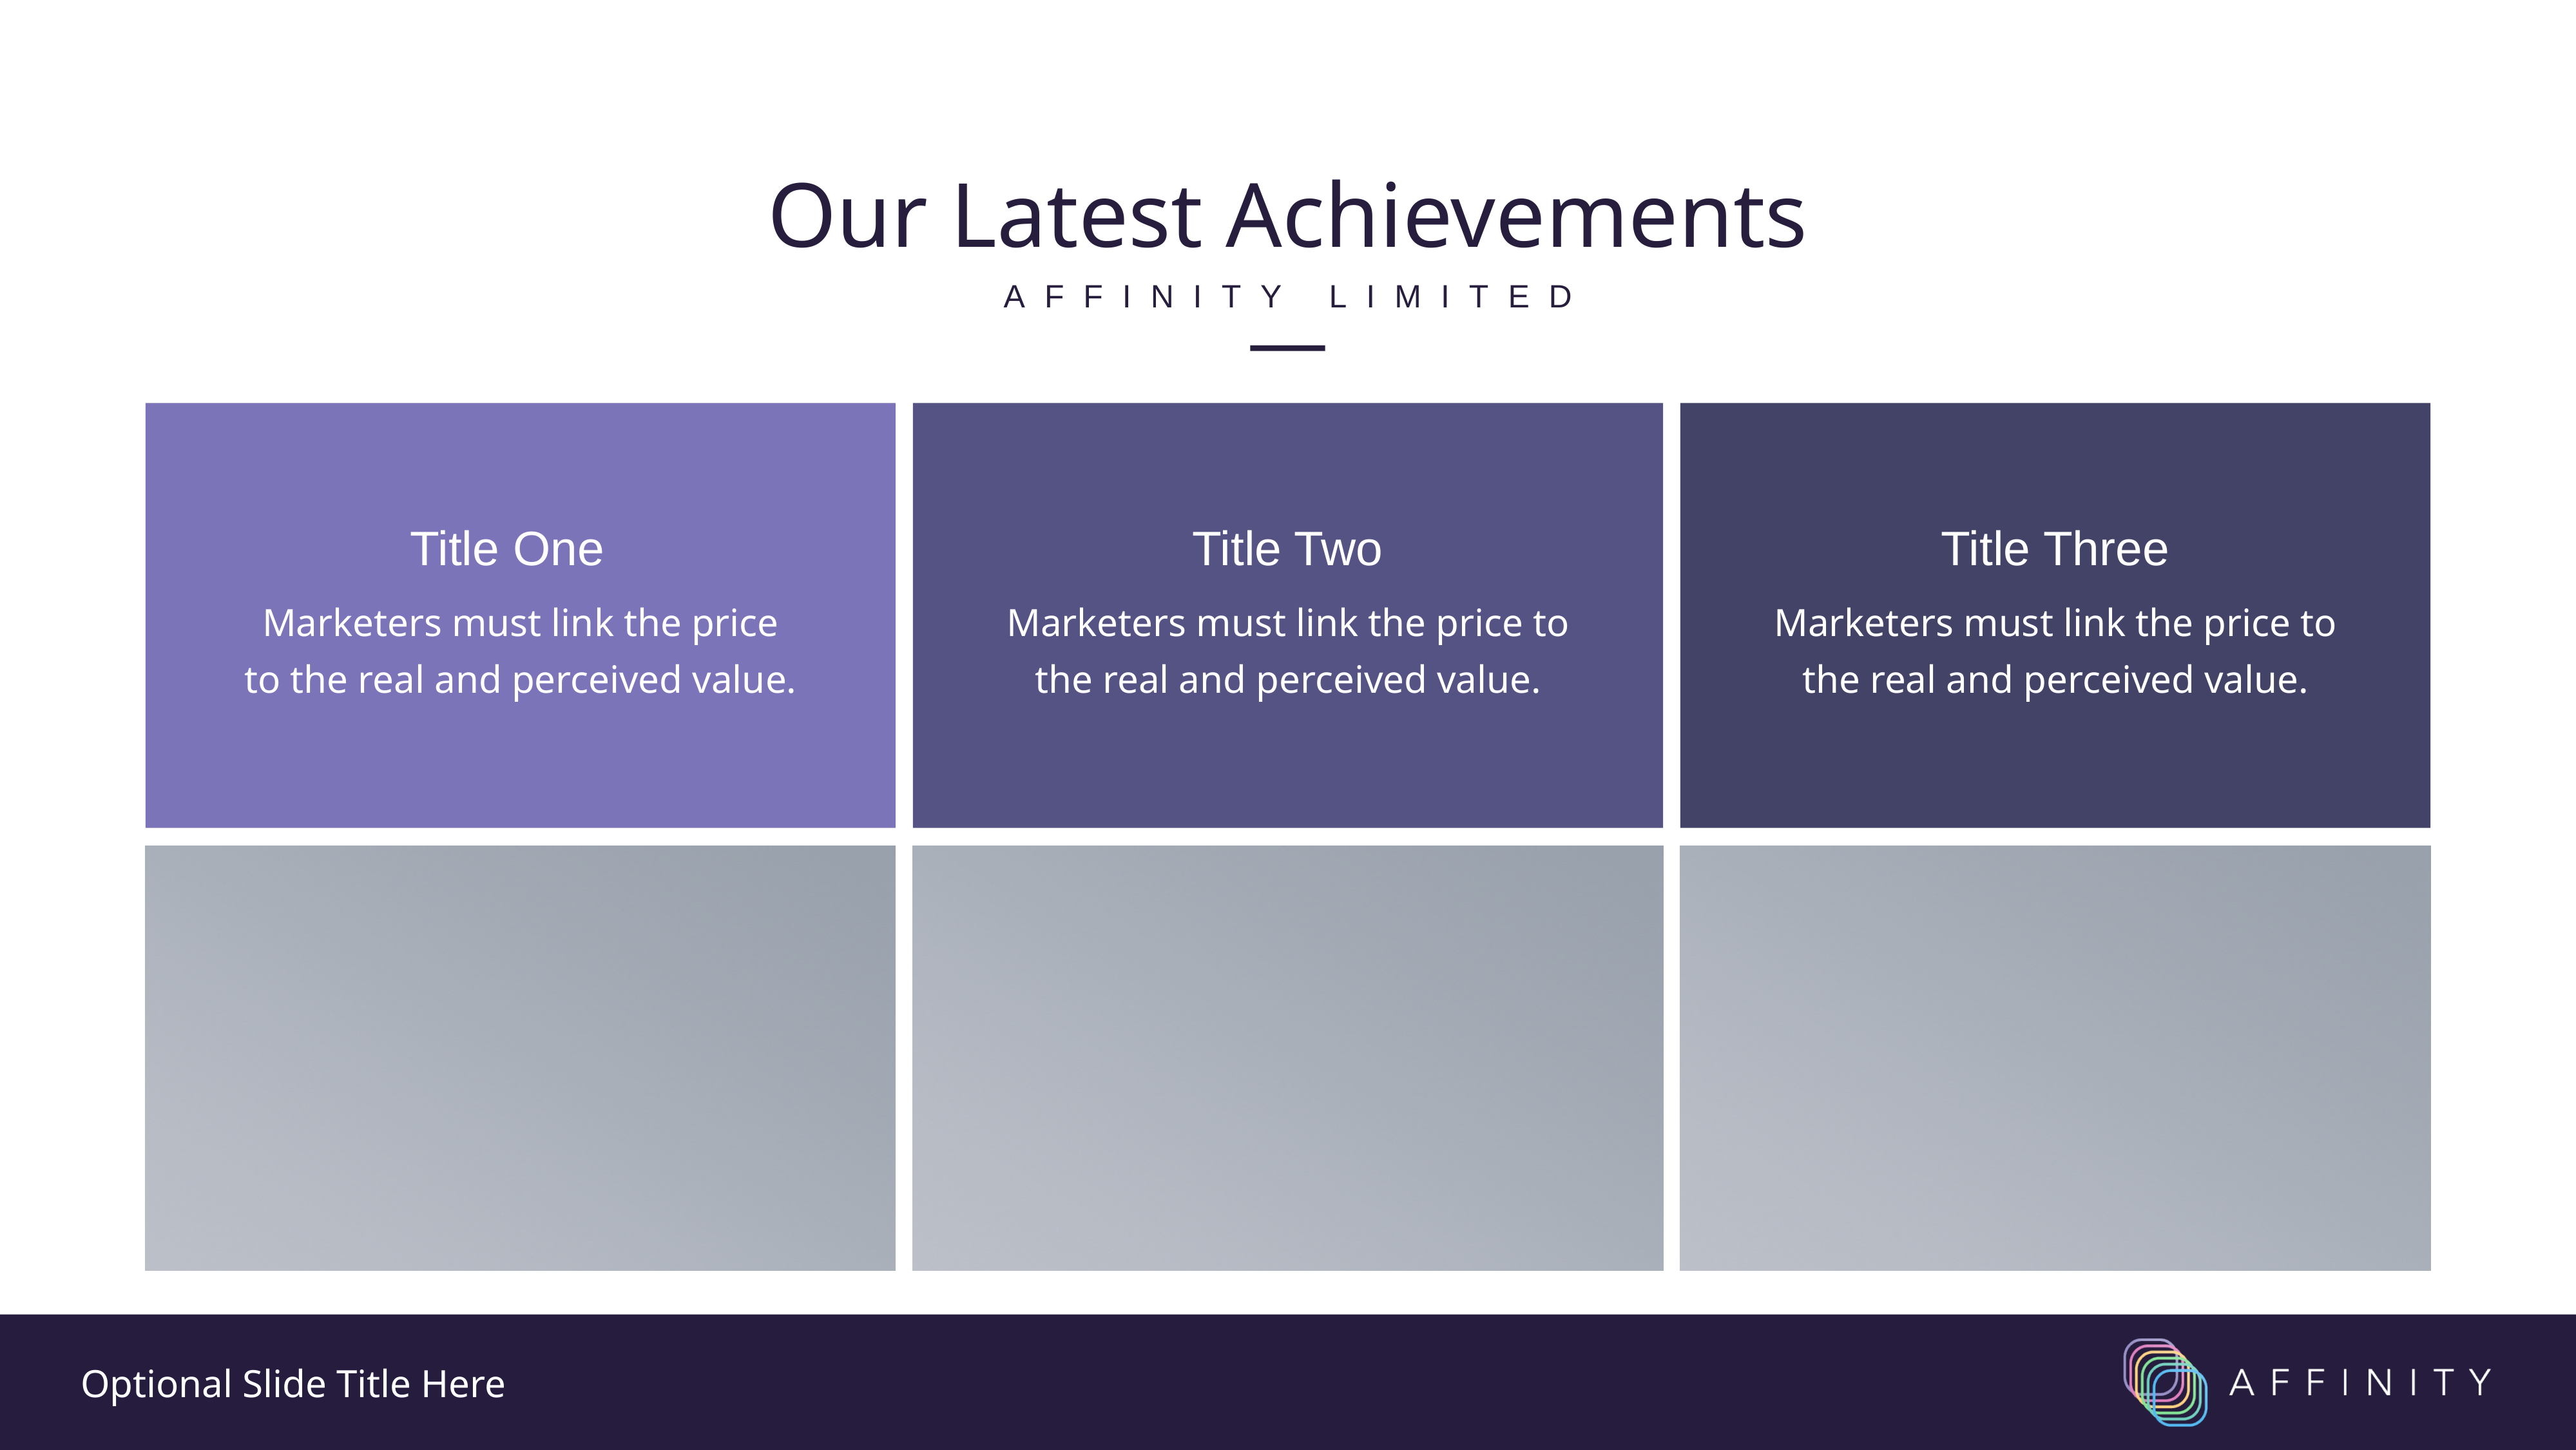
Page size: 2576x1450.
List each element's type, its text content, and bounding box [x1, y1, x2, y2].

text_box Marketers must link the price to the real and perceived value. [992, 583, 1584, 706]
text_box Title One [405, 512, 610, 581]
picture [145, 846, 896, 1271]
text_box Title Two [1187, 512, 1389, 581]
text_box AFFINITY LIMITED [836, 270, 1740, 319]
text_box [1680, 403, 2431, 828]
picture [2121, 1335, 2494, 1430]
text_box [145, 403, 896, 828]
text_box Optional Slide Title Here [75, 1355, 1131, 1410]
text_box Title Three [1936, 512, 2175, 581]
text_box [1250, 345, 1325, 351]
text_box [912, 403, 1664, 828]
text_box Our Latest Achievements [673, 153, 1903, 270]
picture [912, 846, 1664, 1271]
text_box Marketers must link the price to the real and perceived value. [235, 583, 805, 706]
text_box Marketers must link the price to the real and perceived value. [1760, 583, 2351, 706]
picture [1680, 846, 2431, 1271]
